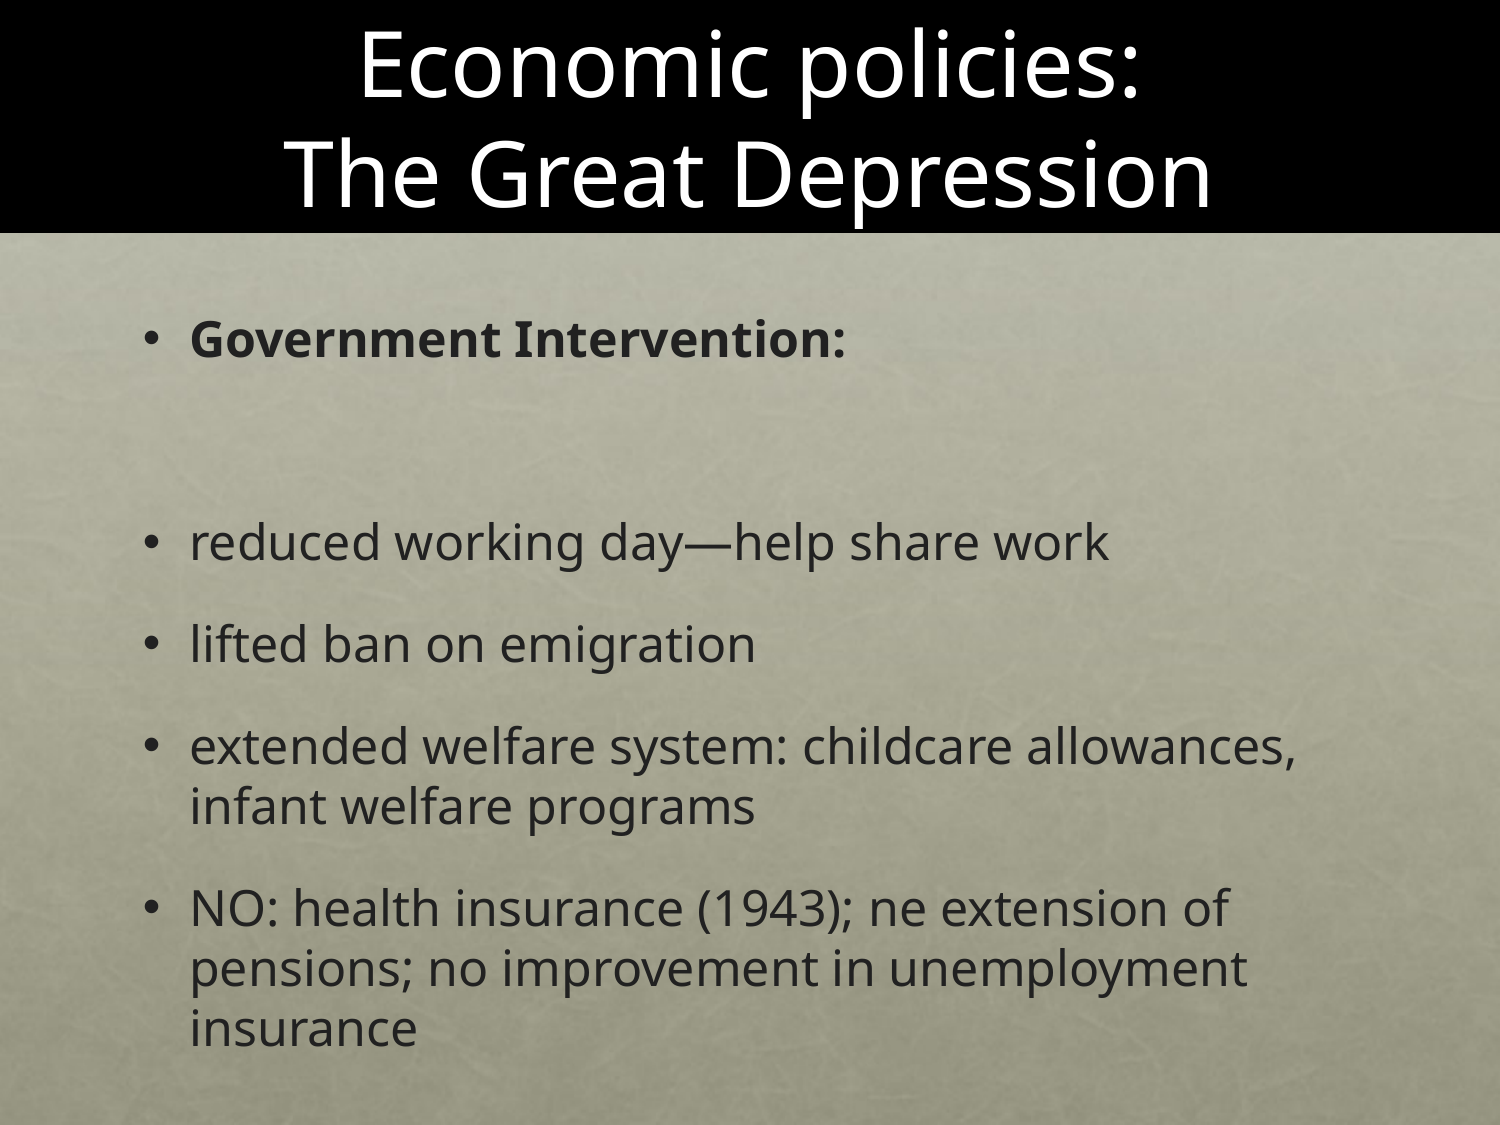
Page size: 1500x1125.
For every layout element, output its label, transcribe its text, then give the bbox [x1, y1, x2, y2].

title Economic policies: The Great Depression [127, 10, 1372, 221]
picture [0, 214, 1500, 1125]
list Government Intervention: reduced working day—help share work lifted ban on emigration extended welfare system: childcare allowances, infant welfare programs NO: health insurance (1943); ne extension of pensions; no improvement in unemployment insurance [127, 299, 1372, 1091]
